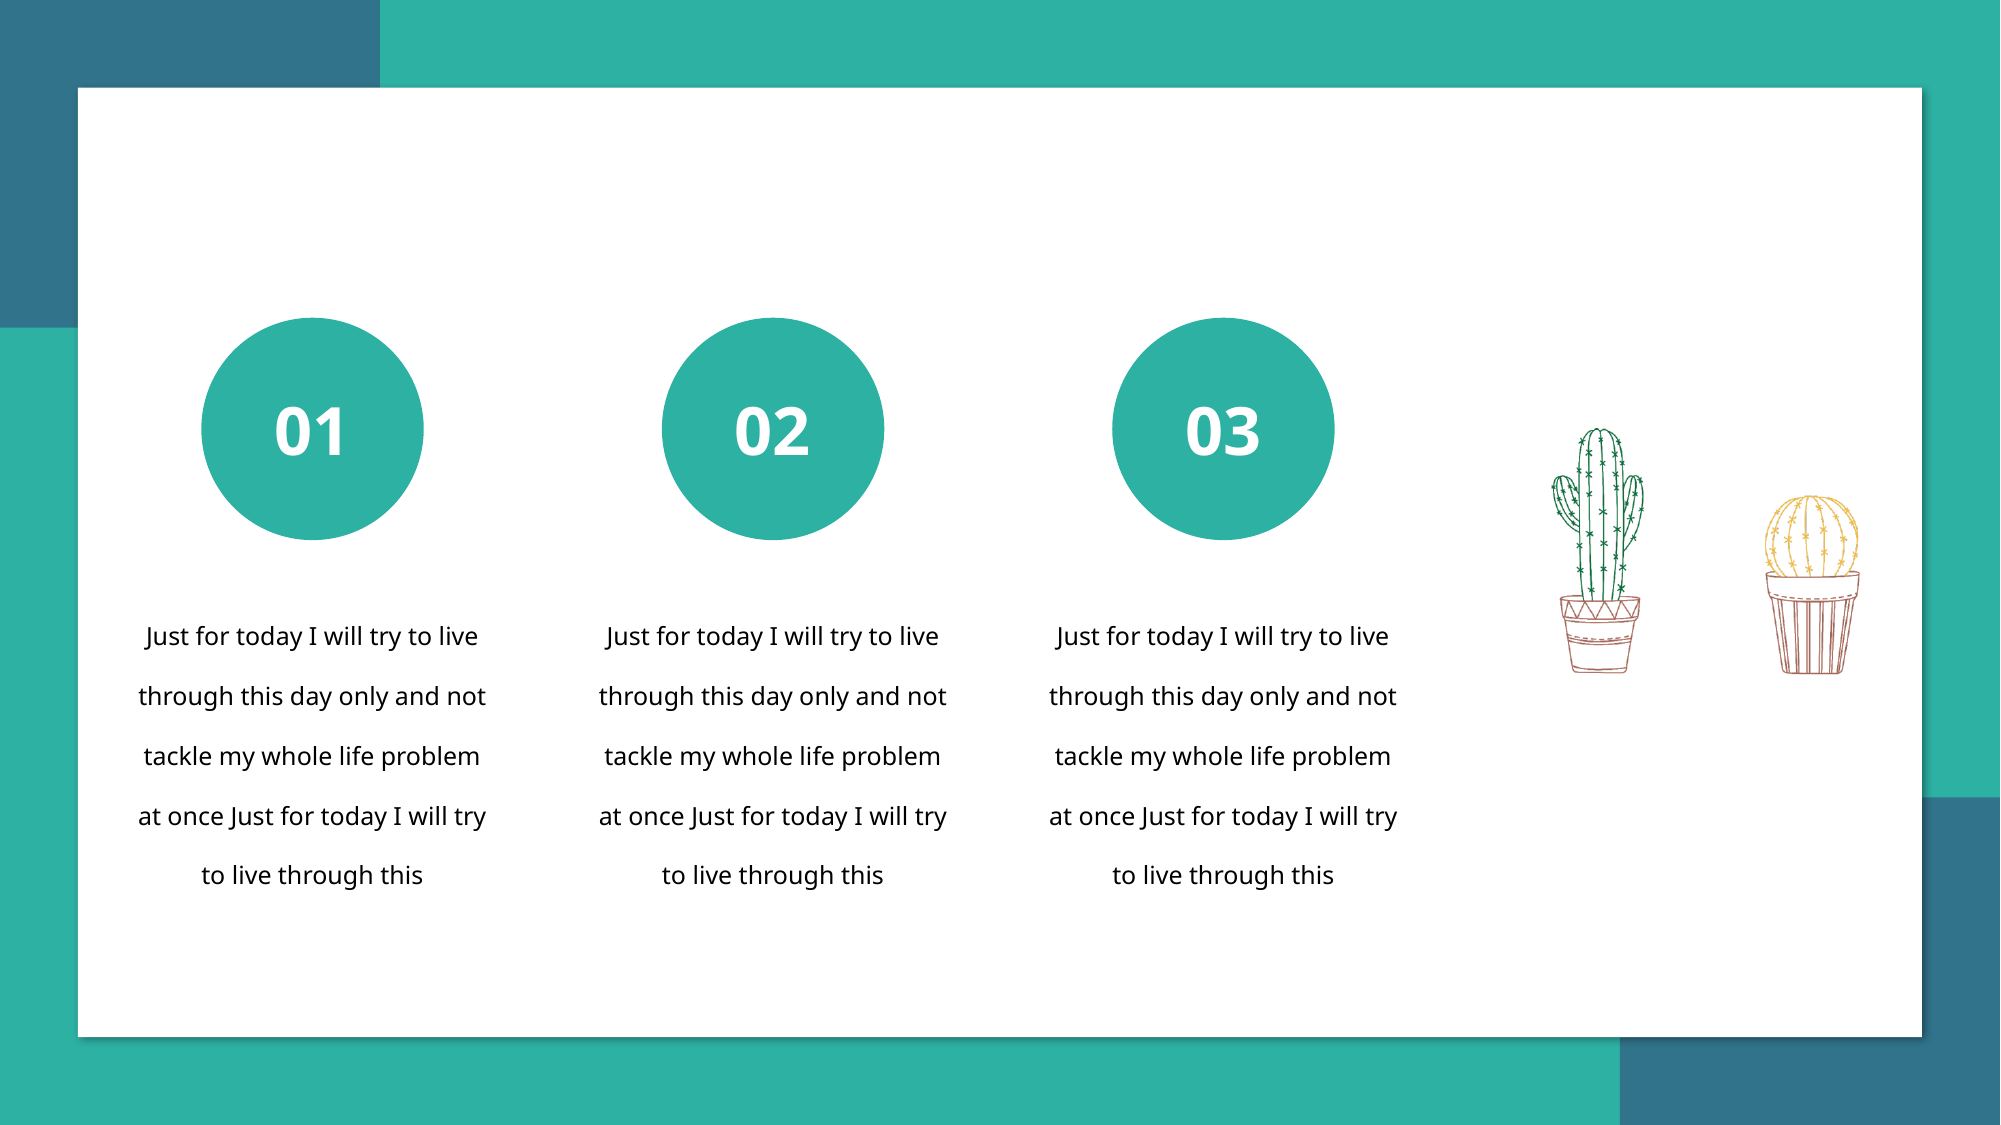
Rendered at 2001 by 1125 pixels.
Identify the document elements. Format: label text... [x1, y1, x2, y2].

text_box Just for today I will try to live through this day only and not tackle my whole life problem at once Just for today I will try to live through this [577, 582, 969, 898]
text_box 02 [710, 381, 837, 477]
text_box [200, 316, 425, 542]
text_box [1111, 316, 1336, 542]
text_box [660, 316, 886, 542]
text_box Just for today I will try to live through this day only and not tackle my whole life problem at once Just for today I will try to live through this [1027, 582, 1420, 898]
picture [1532, 428, 1860, 677]
text_box 03 [1160, 381, 1287, 477]
text_box 01 [249, 381, 376, 477]
text_box Just for today I will try to live through this day only and not tackle my whole life problem at once Just for today I will try to live through this [116, 582, 509, 898]
